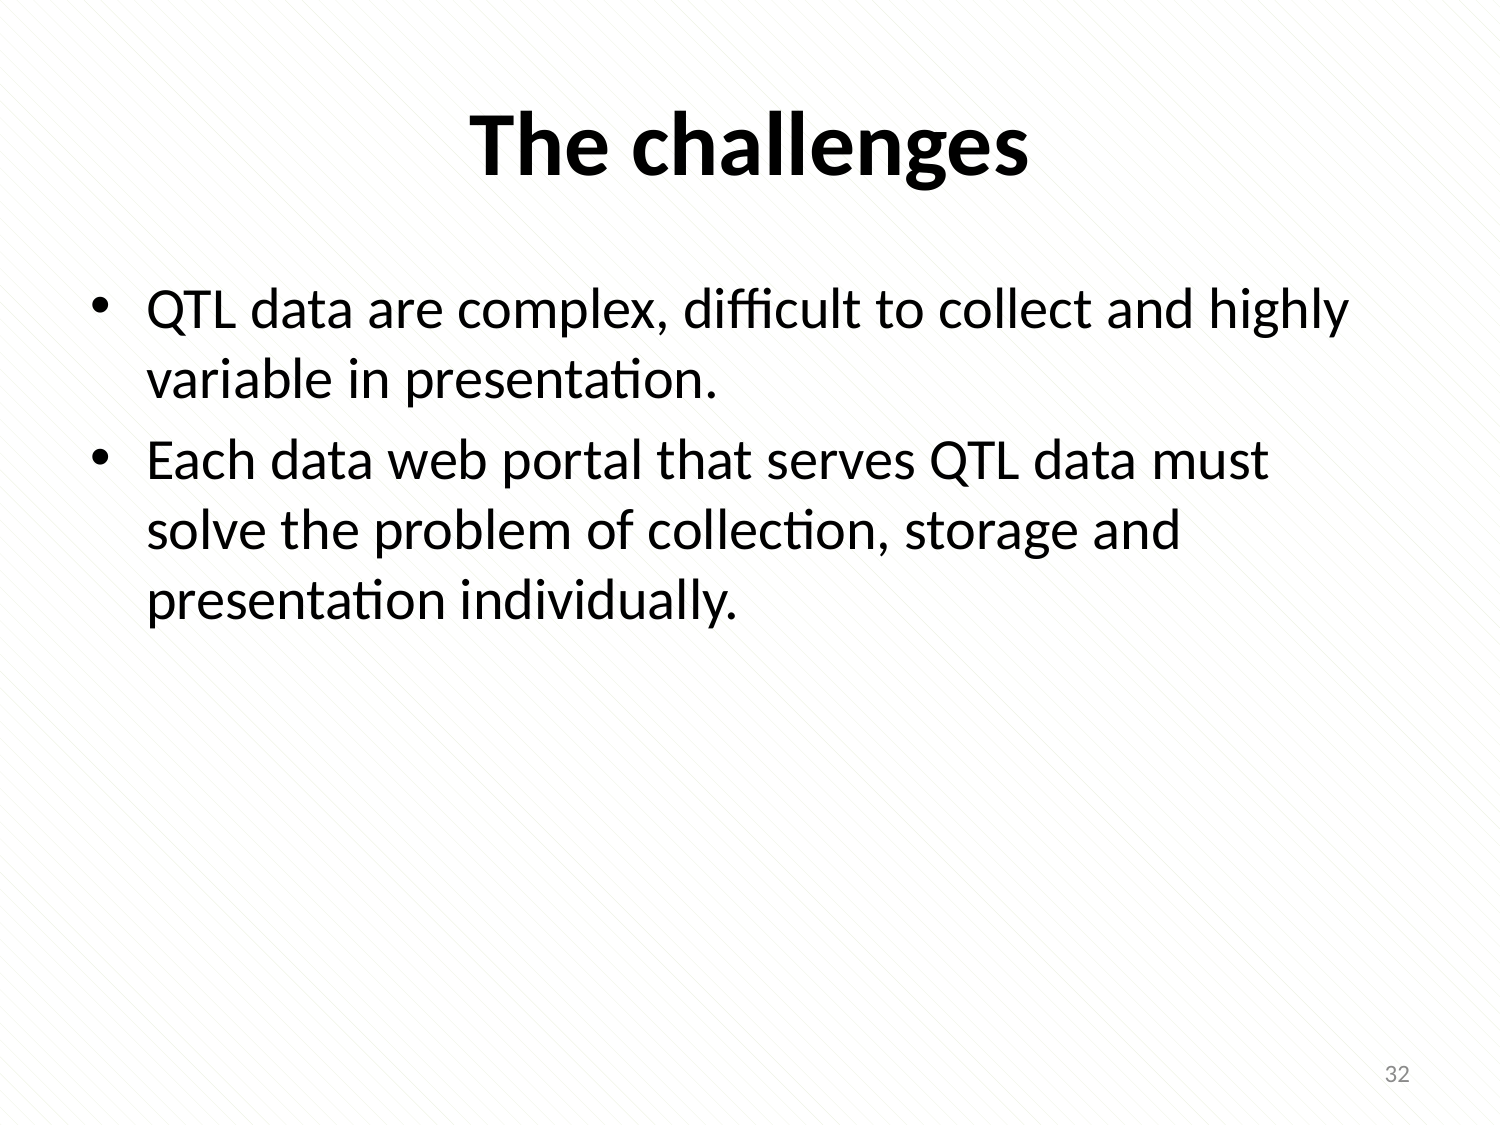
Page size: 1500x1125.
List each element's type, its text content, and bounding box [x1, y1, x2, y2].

list QTL data are complex, difficult to collect and highly variable in presentation. Each data web portal that serves QTL data must solve the problem of collection, storage and presentation individually. [75, 262, 1388, 1005]
slide_number 32 [1074, 1042, 1425, 1103]
title The challenges [75, 45, 1425, 233]
